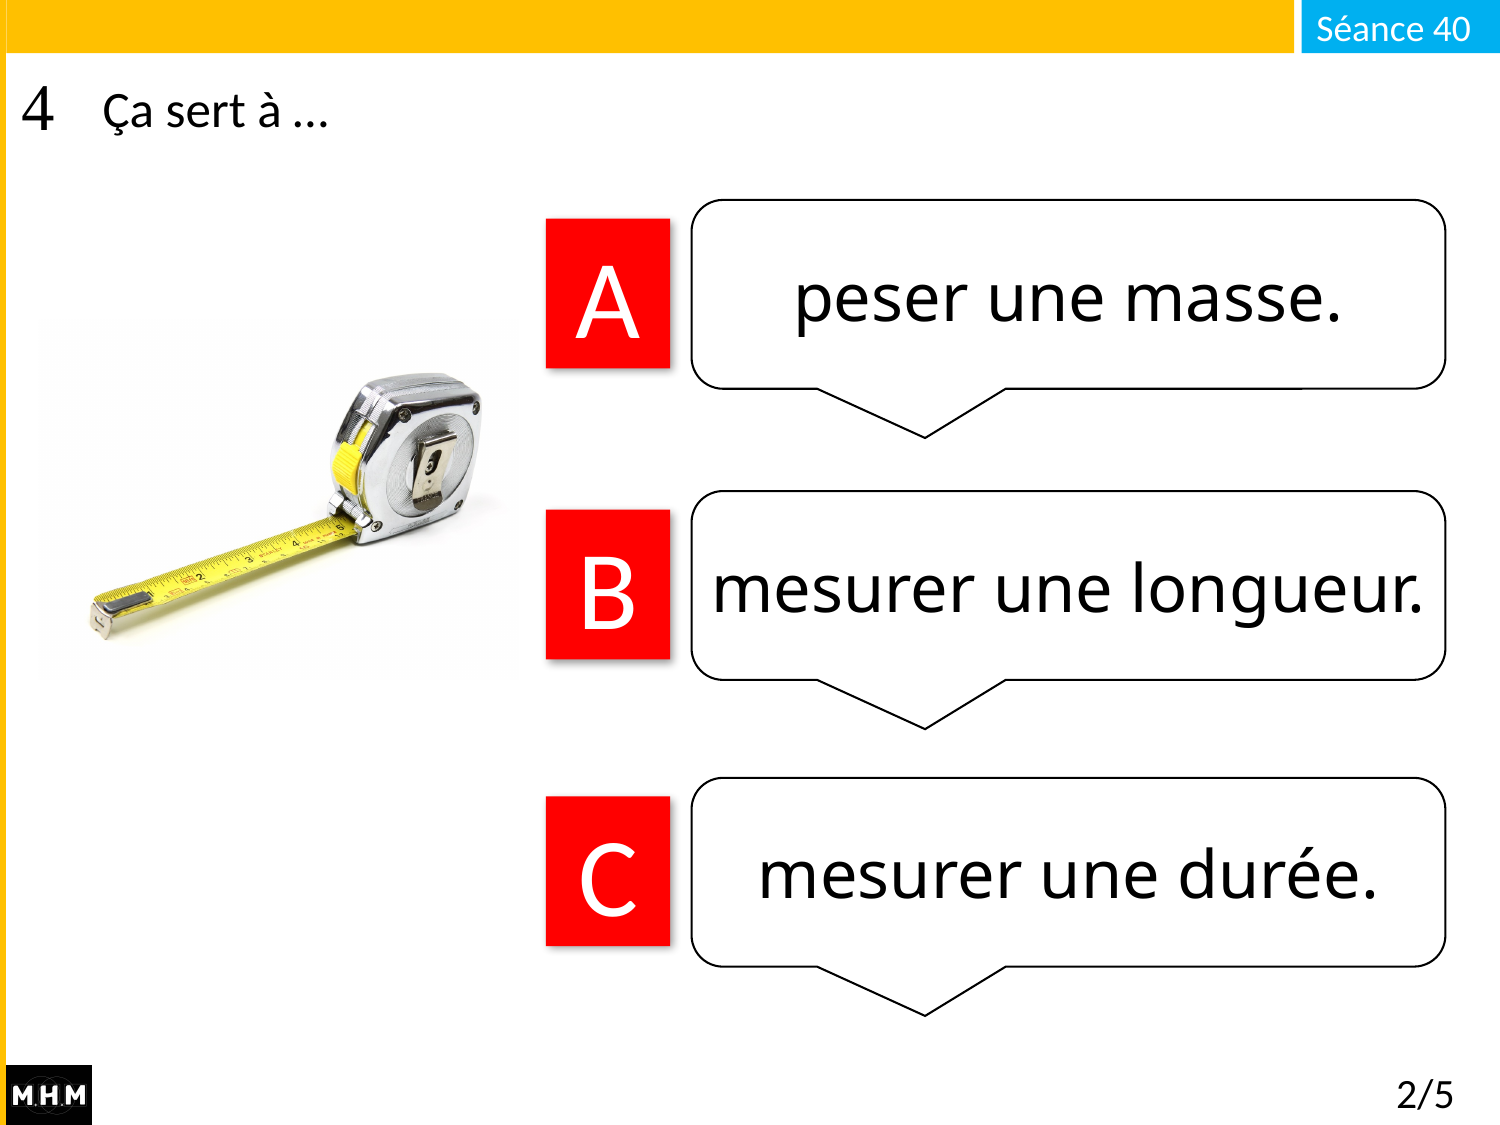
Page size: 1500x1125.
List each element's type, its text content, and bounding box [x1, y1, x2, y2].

picture [6, 1065, 92, 1125]
text_box B [545, 509, 671, 660]
title Ça sert à … [87, 38, 1382, 146]
text_box C [545, 796, 671, 947]
text_box A [545, 218, 671, 369]
text_box mesurer une longueur. [690, 490, 1447, 731]
text_box peser une masse. [690, 198, 1447, 440]
list 2/5 [1351, 1064, 1500, 1125]
picture [38, 319, 519, 680]
text_box mesurer une durée. [690, 776, 1447, 1018]
